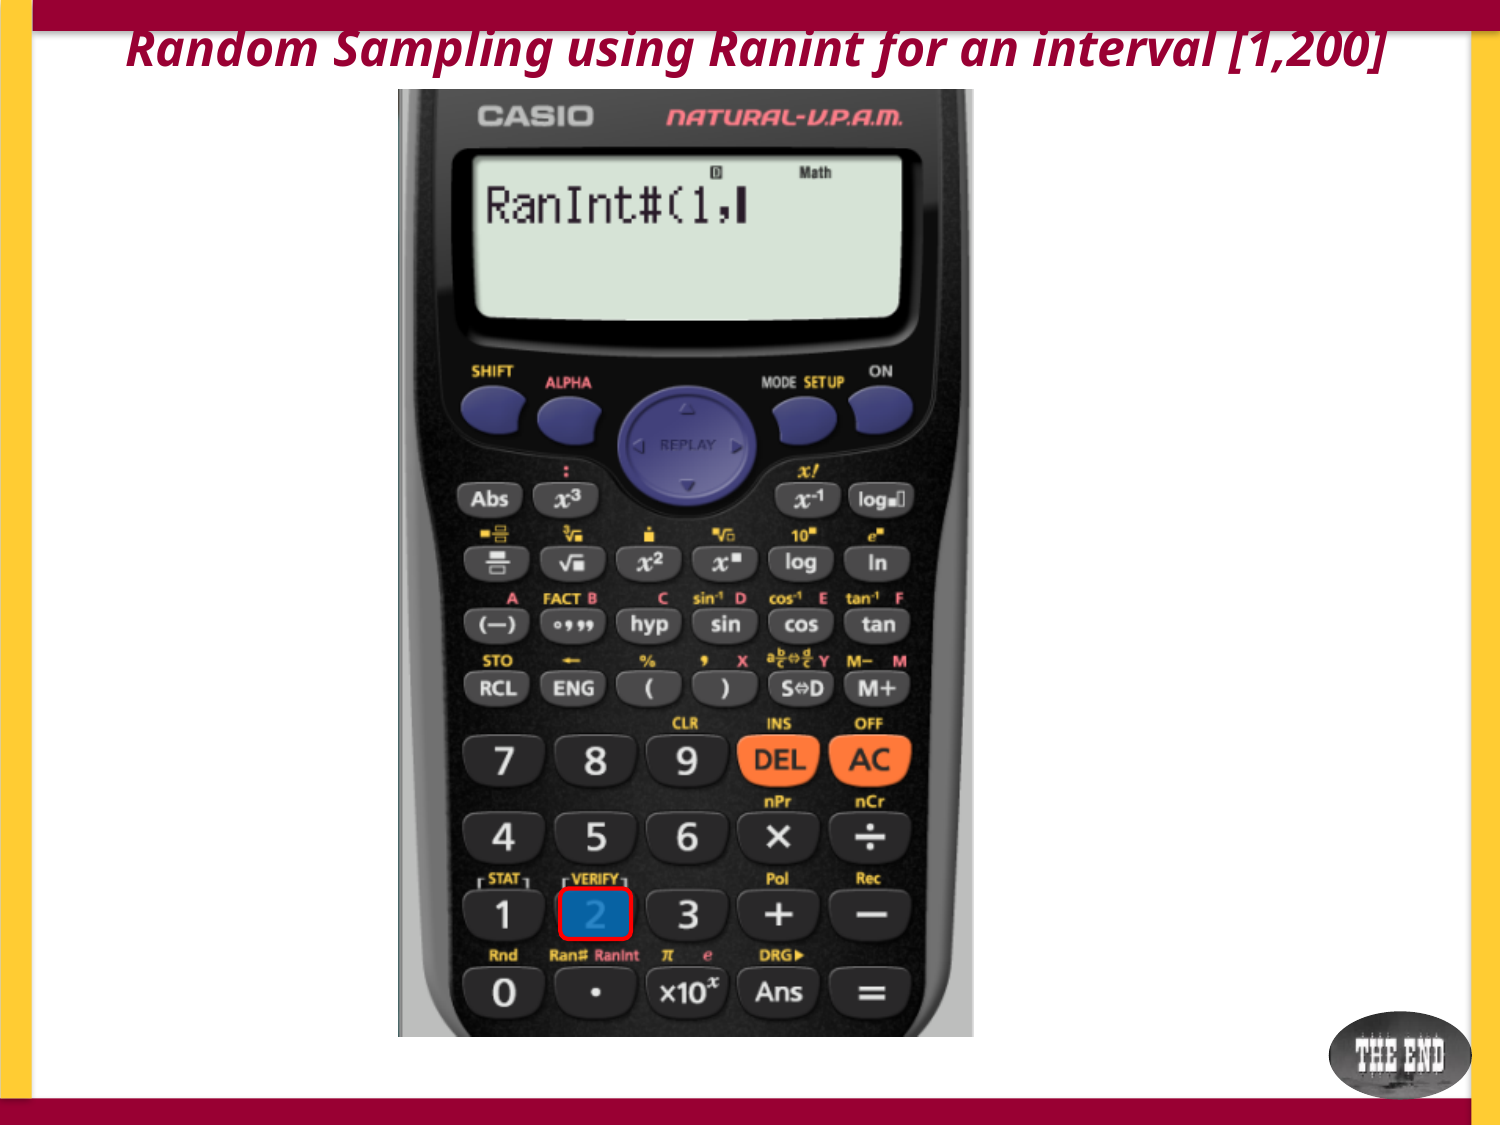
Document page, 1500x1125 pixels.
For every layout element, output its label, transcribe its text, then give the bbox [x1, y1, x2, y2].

picture [398, 89, 974, 1038]
text_box Random Sampling using Ranint for an interval [1,200] [32, 9, 1481, 85]
picture [1328, 1011, 1472, 1100]
